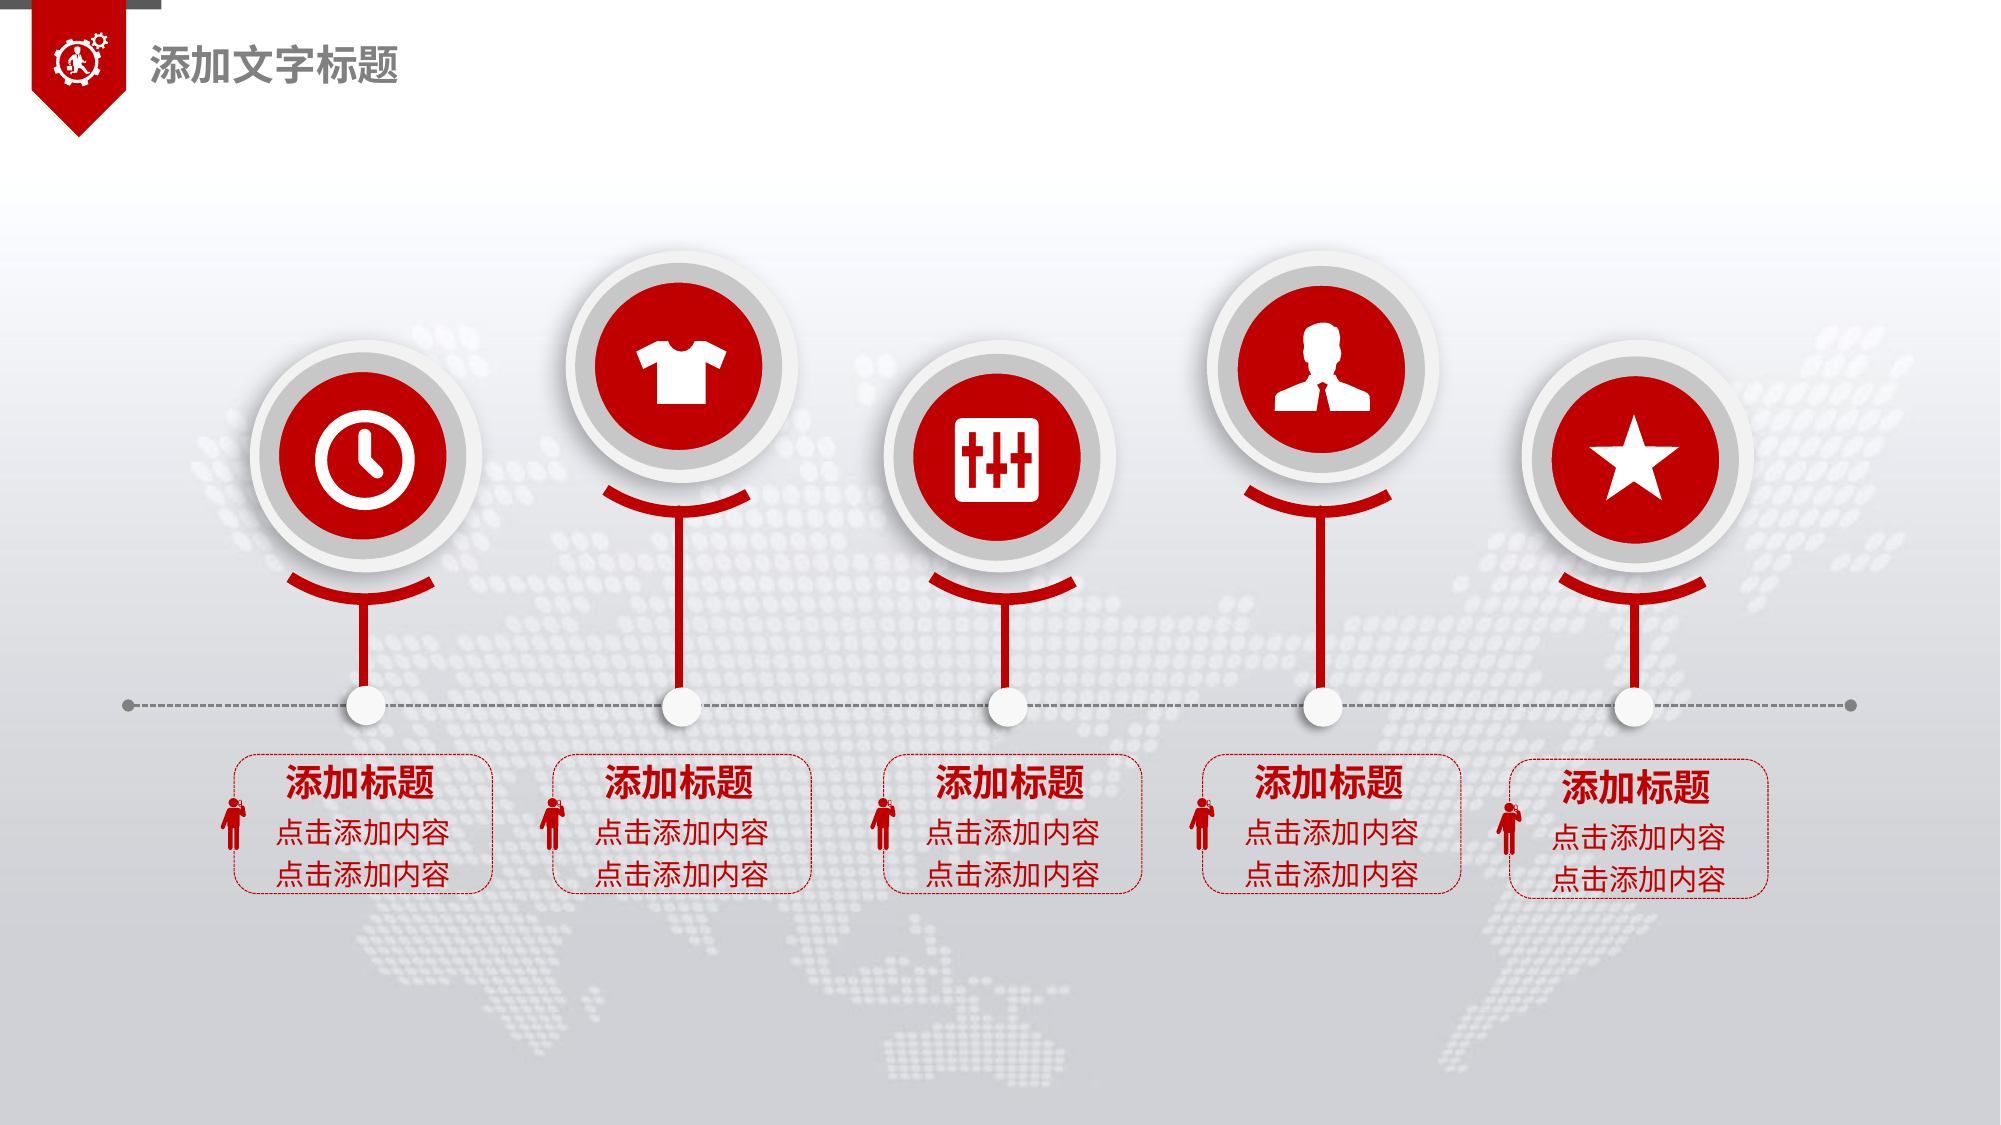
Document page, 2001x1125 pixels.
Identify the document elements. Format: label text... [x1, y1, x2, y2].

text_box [539, 751, 812, 901]
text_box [862, 318, 1150, 710]
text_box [536, 231, 824, 710]
text_box [1615, 718, 1653, 729]
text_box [249, 339, 483, 573]
text_box [1304, 718, 1342, 729]
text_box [1188, 751, 1462, 901]
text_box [1496, 756, 1769, 906]
text_box [348, 718, 384, 728]
text_box [129, 0, 164, 12]
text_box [220, 751, 493, 897]
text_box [1521, 339, 1755, 573]
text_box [565, 250, 799, 484]
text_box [1492, 318, 1780, 710]
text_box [870, 751, 1143, 901]
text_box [1178, 231, 1465, 710]
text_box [220, 318, 508, 710]
text_box [989, 718, 1027, 729]
text_box [663, 718, 701, 729]
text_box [883, 339, 1117, 573]
text_box [0, 0, 29, 12]
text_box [1206, 250, 1440, 484]
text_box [31, 0, 127, 138]
text_box 添加文字标题 [137, 33, 457, 95]
picture [0, 0, 2001, 1125]
